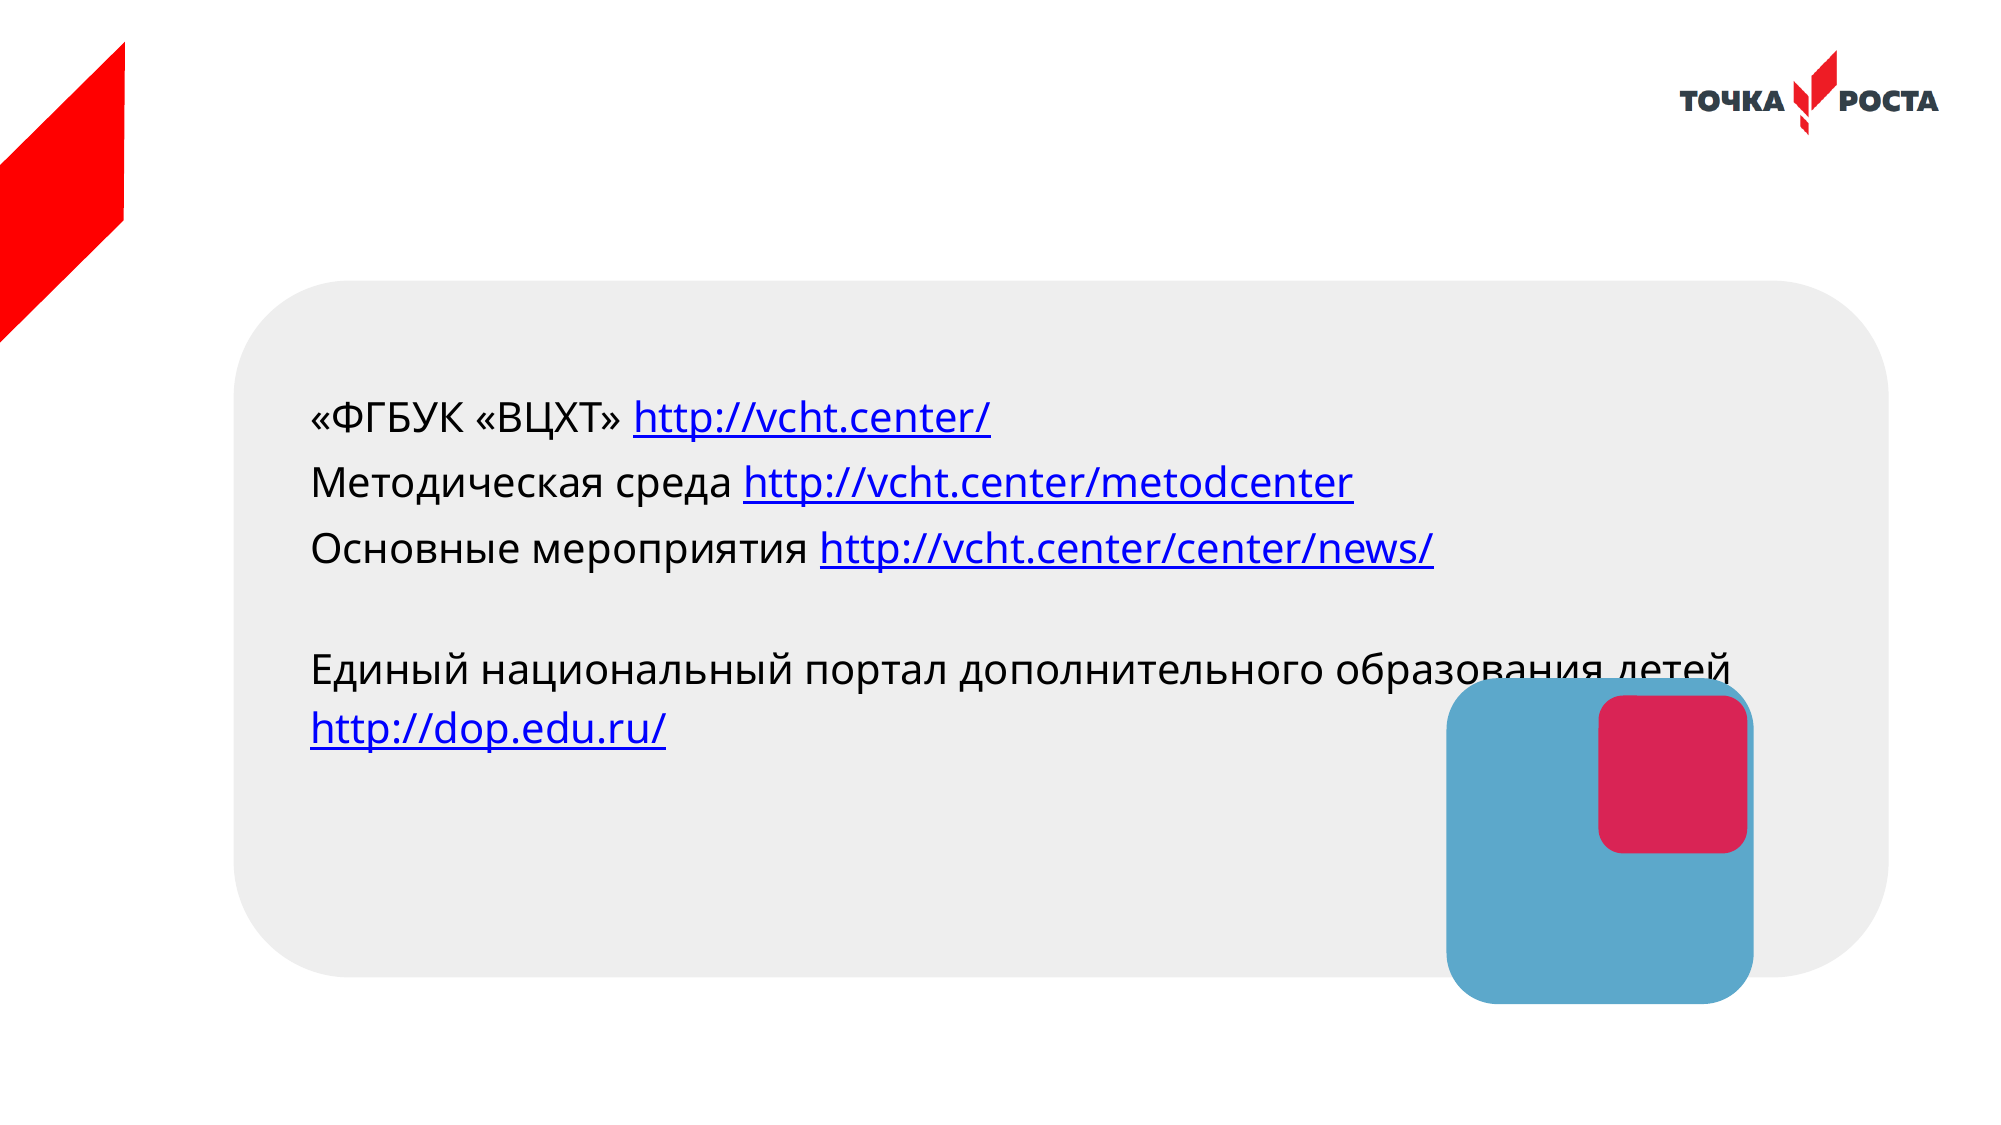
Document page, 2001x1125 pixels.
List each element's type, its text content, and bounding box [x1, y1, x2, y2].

picture [1671, 42, 1947, 146]
text_box [1598, 695, 1748, 854]
text_box «ФГБУК «ВЦХТ» http://vcht.center/ Методическая среда http://vcht.center/metodcenter Основные мероприятия http://vcht.center/center/news/ Единый национальный портал дополнительного образования детей http://dop.edu.ru/ [295, 366, 1772, 936]
text_box [233, 280, 1889, 978]
text_box [1446, 678, 1754, 1005]
